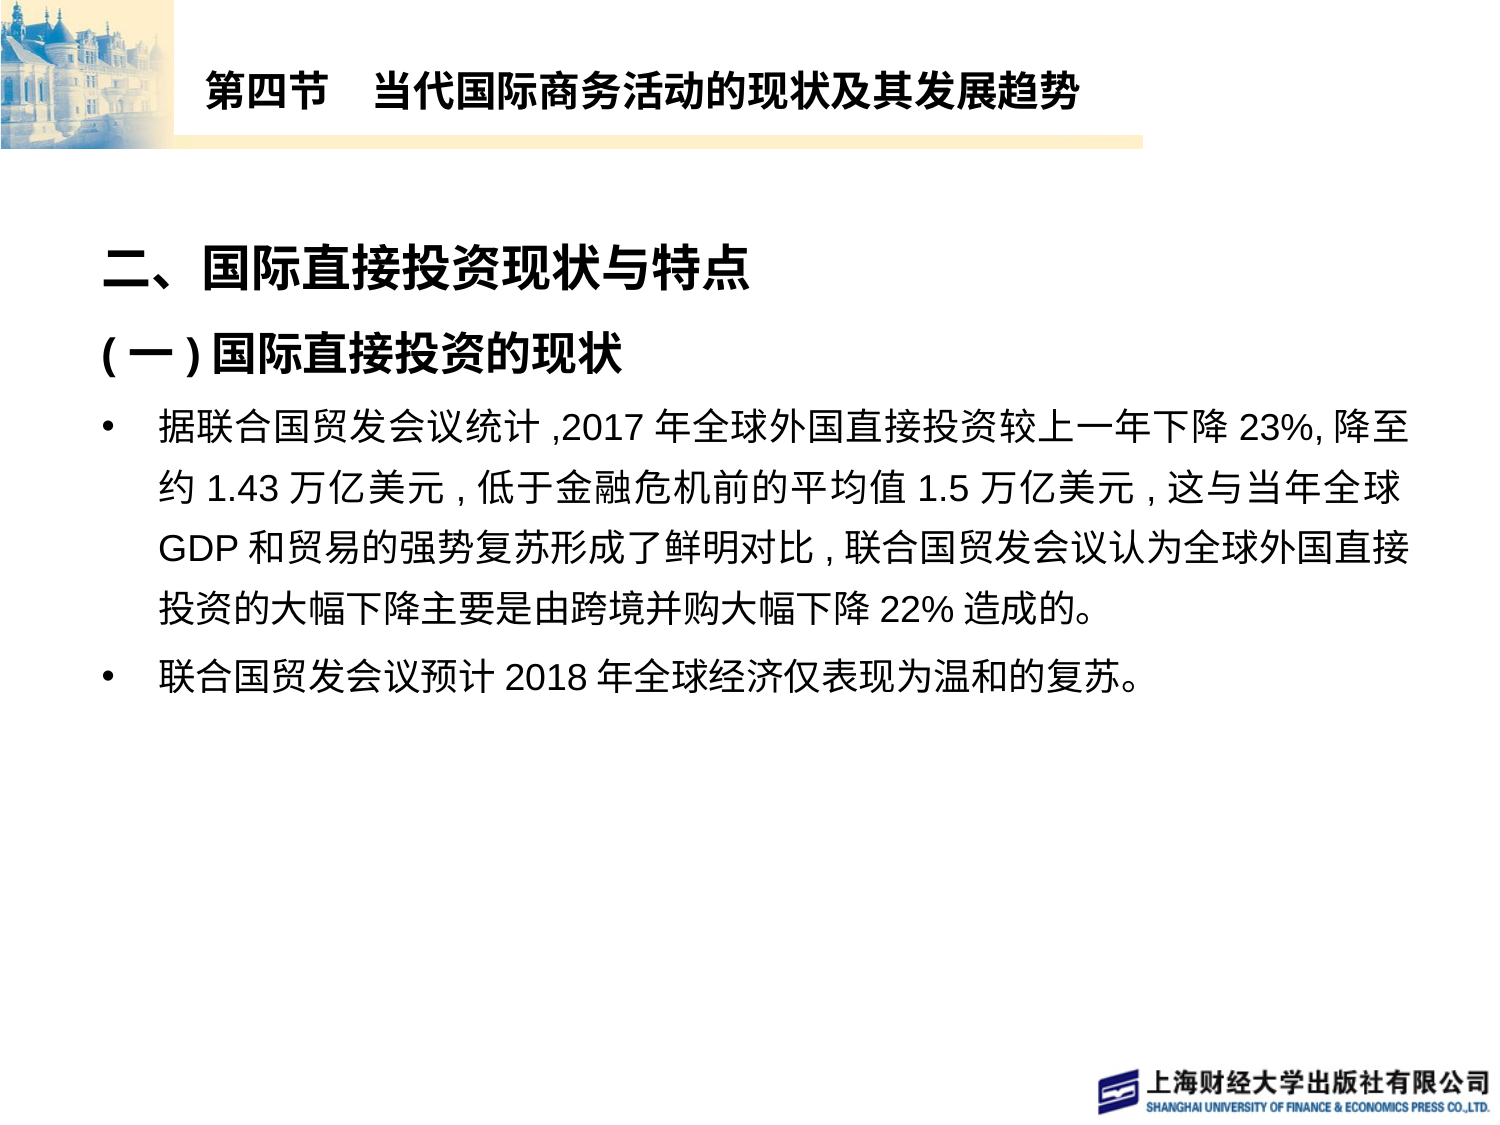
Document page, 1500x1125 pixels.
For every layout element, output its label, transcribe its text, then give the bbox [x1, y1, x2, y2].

title 第四节 当代国际商务活动的现状及其发展趋势 [189, 36, 1262, 143]
list 二、国际直接投资现状与特点 (一)国际直接投资的现状 据联合国贸发会议统计,2017年全球外国直接投资较上一年下降23%,降至约1.43万亿美元,低于金融危机前的平均值1.5万亿美元,这与当年全球GDP和贸易的强势复苏形成了鲜明对比,联合国贸发会议认为全球外国直接投资的大幅下降主要是由跨境并购大幅下降22%造成的。 联合国贸发会议预计2018年全球经济仅表现为温和的复苏。 [86, 207, 1425, 1071]
picture [0, 0, 1143, 149]
picture [1097, 1065, 1494, 1120]
